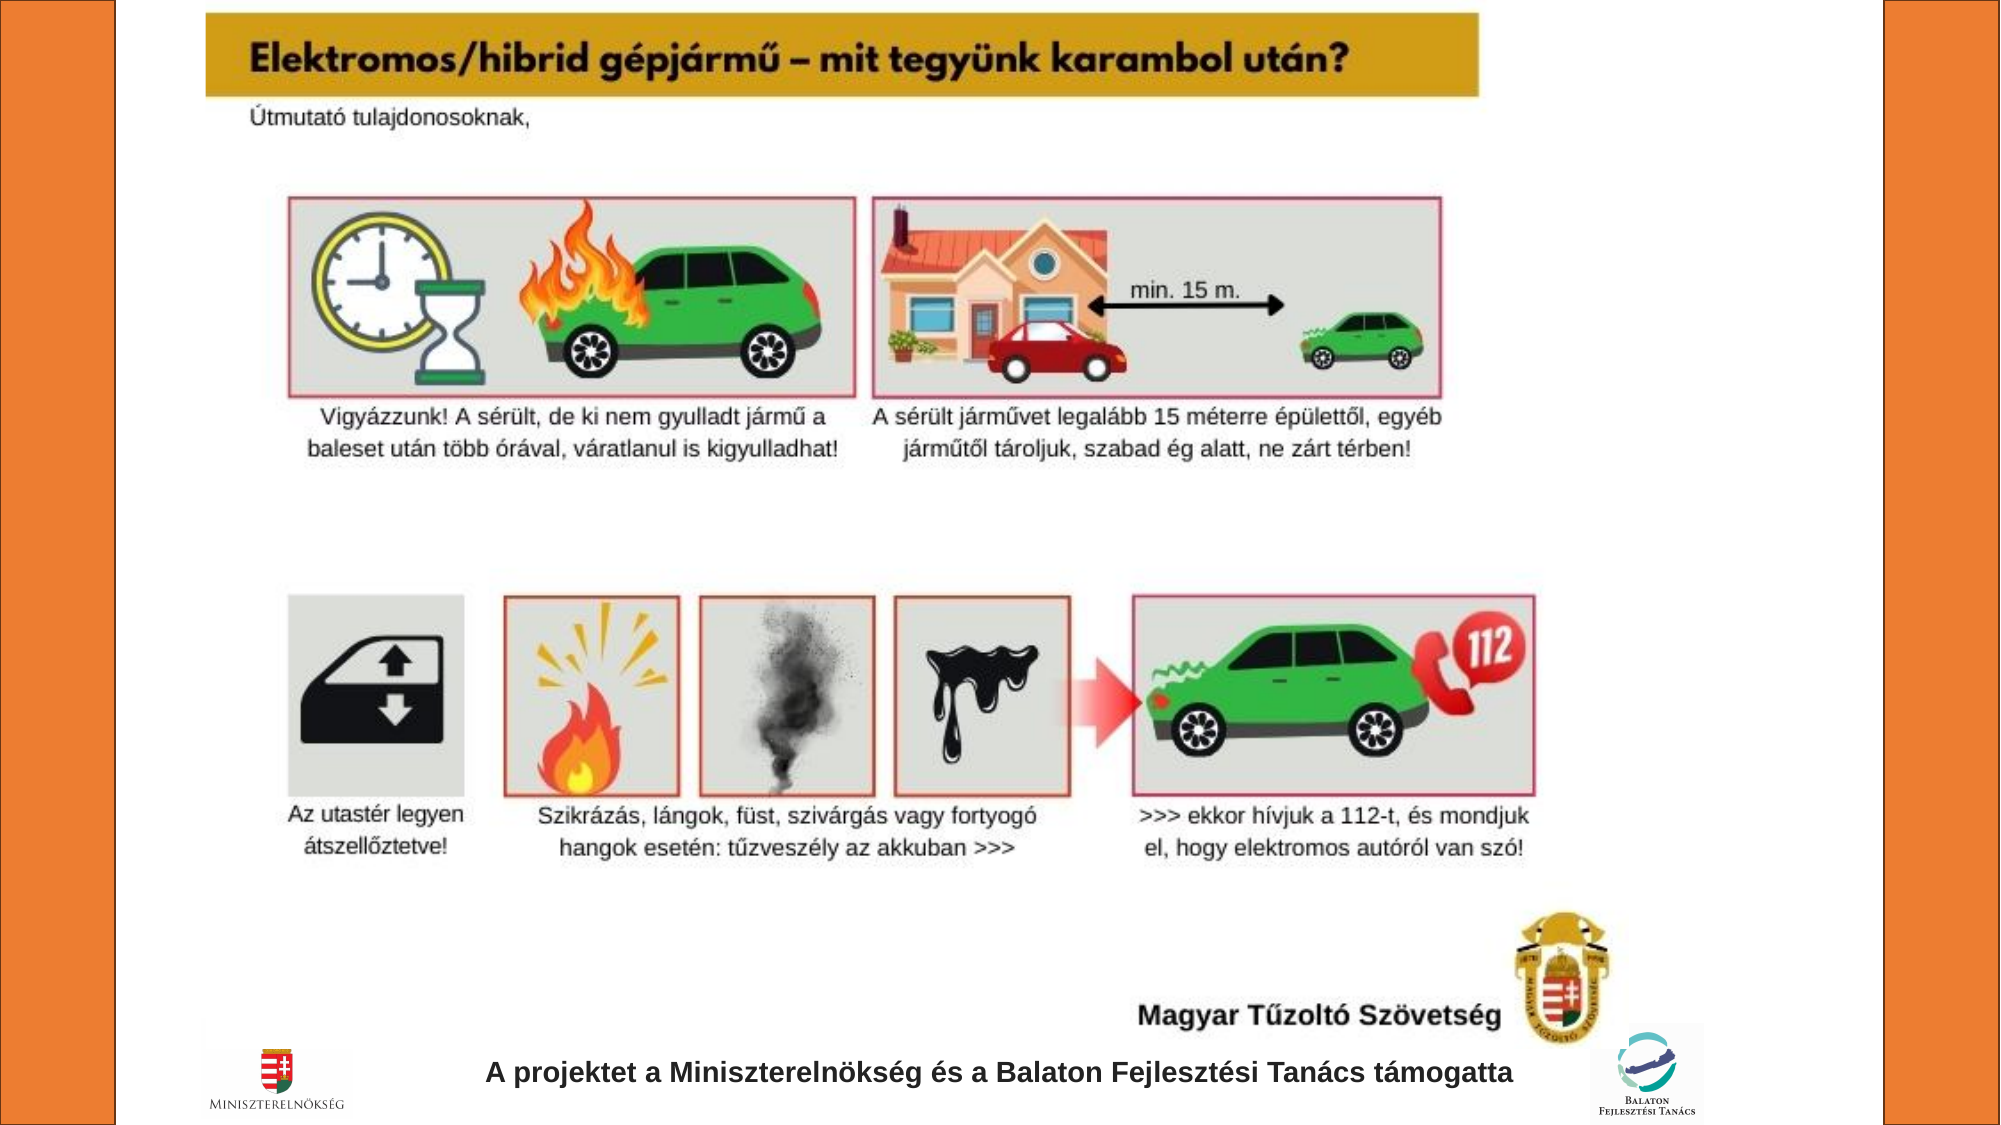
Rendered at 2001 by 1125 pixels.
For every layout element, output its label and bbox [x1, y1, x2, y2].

picture [201, 0, 1704, 1125]
